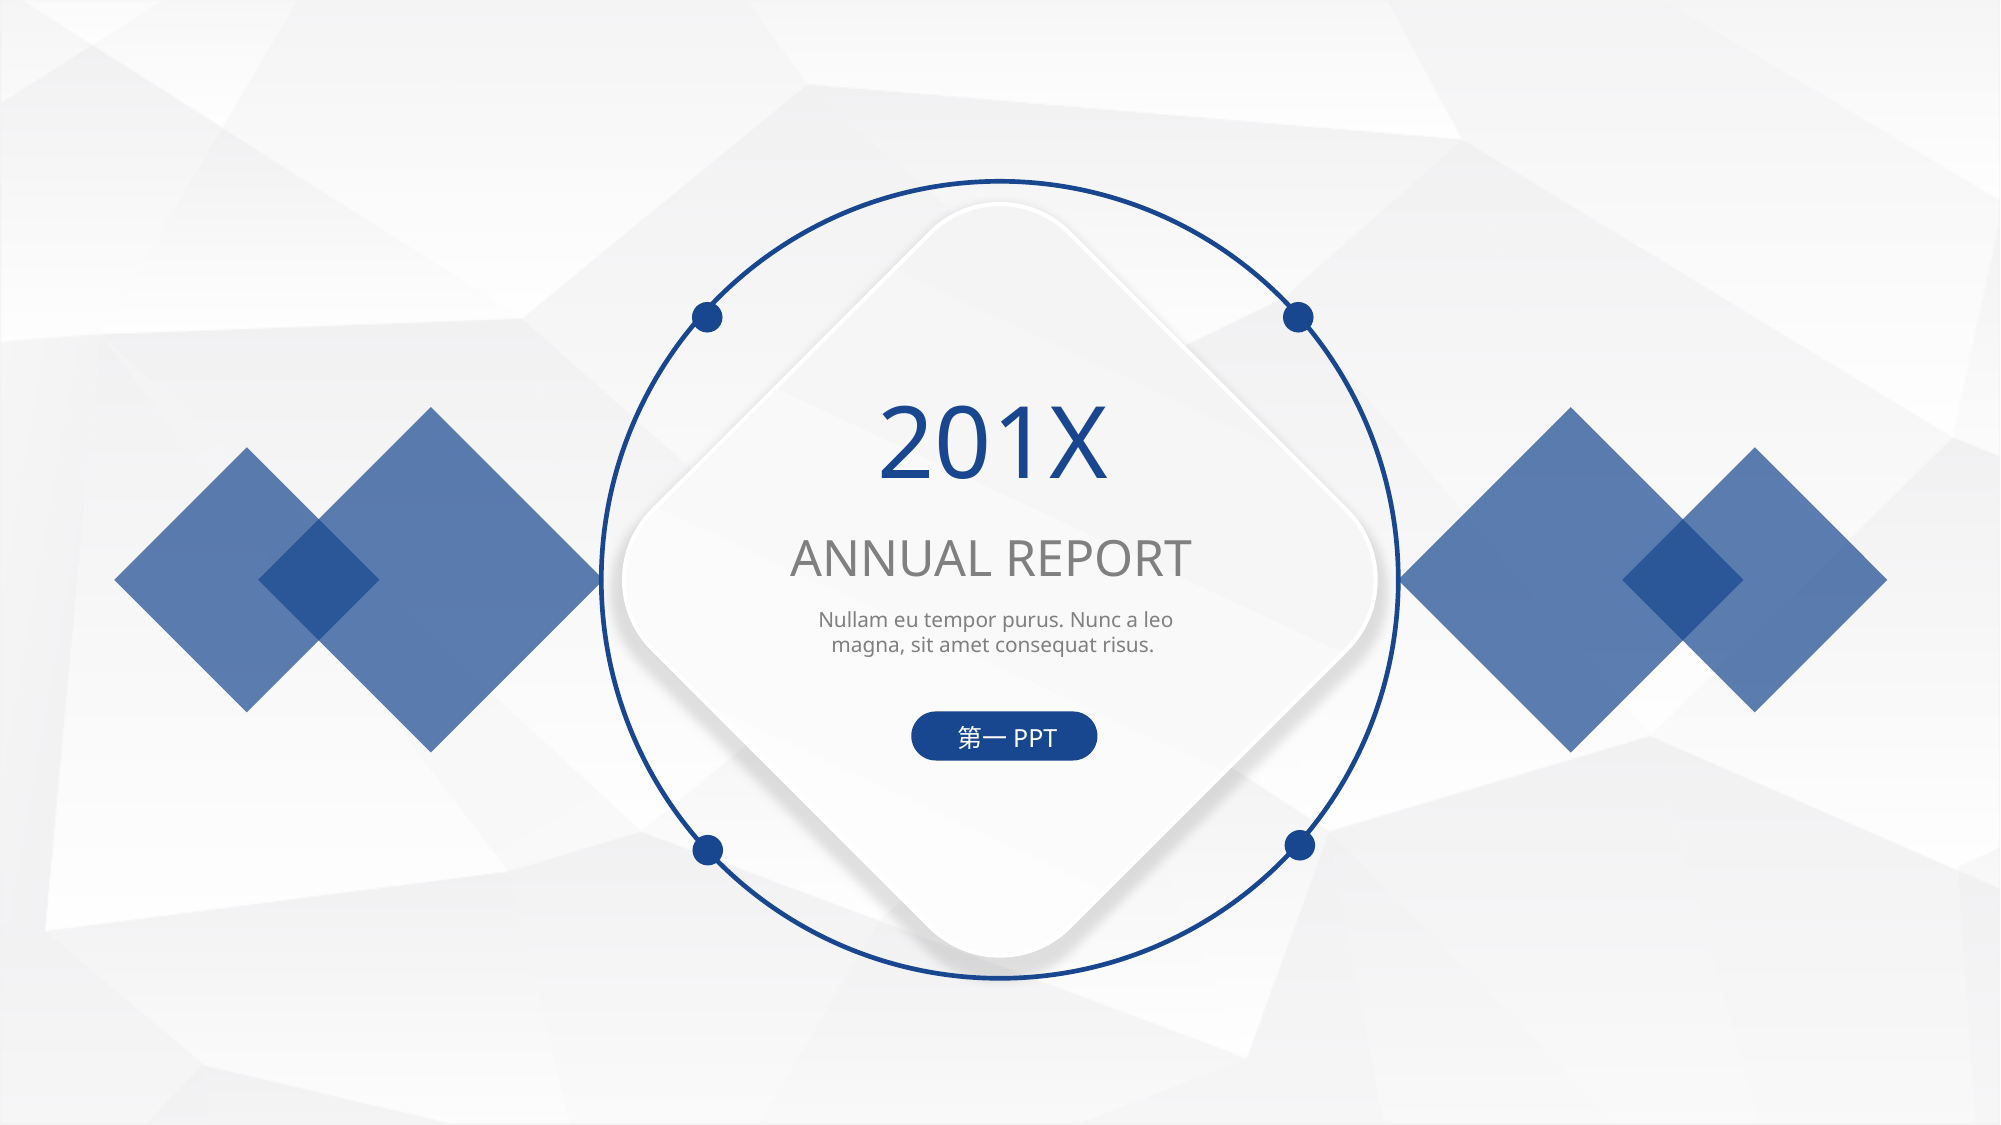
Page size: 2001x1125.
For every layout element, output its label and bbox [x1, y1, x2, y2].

text_box [713, 180, 1287, 301]
picture [0, 0, 2001, 1125]
text_box [1316, 335, 1400, 825]
text_box [600, 326, 691, 834]
text_box [692, 301, 1314, 866]
text_box [319, 405, 600, 754]
text_box [1620, 445, 1889, 714]
text_box [112, 445, 381, 714]
text_box [1400, 405, 1683, 755]
text_box [720, 866, 1279, 980]
